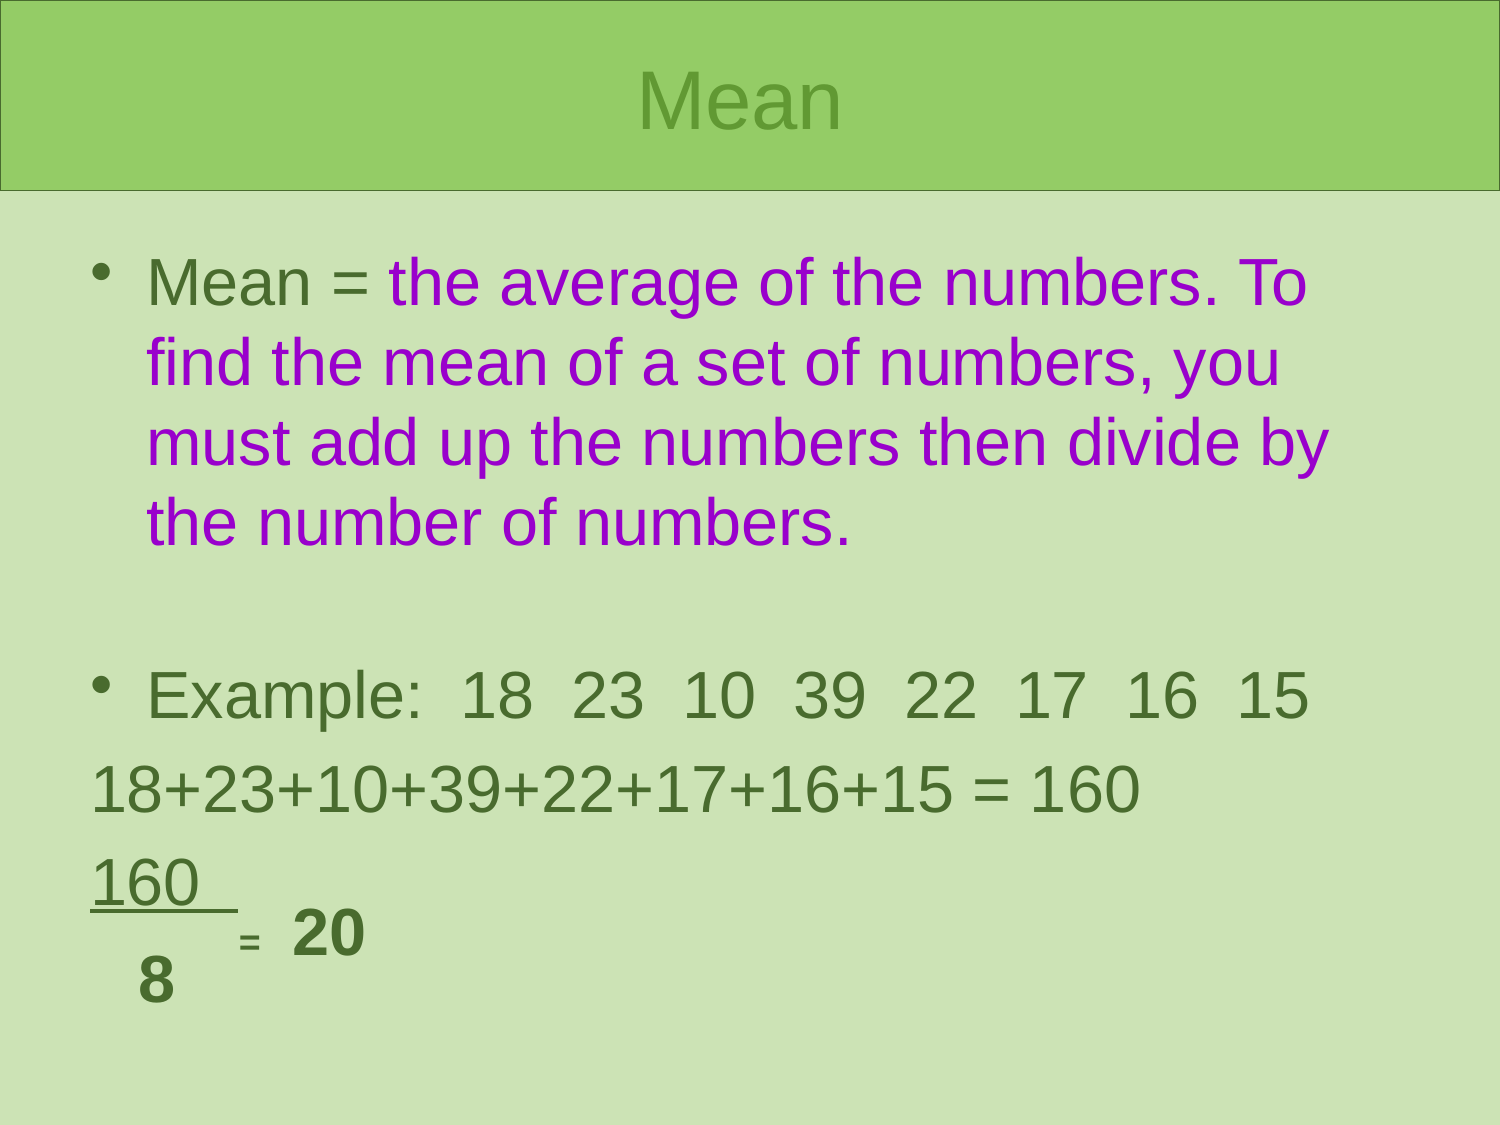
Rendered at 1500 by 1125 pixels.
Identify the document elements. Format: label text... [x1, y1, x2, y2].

title Mean [74, 30, 1406, 162]
text_box 8 [123, 928, 172, 1024]
text_box = 20 [224, 881, 461, 977]
list Mean = the average of the numbers. To find the mean of a set of numbers, you must add up the numbers then divide by the number of numbers. Example: 18 23 10 39 22 17 16 15 18+23+10+39+22+17+16+15 = 160 160 [74, 231, 1436, 1048]
